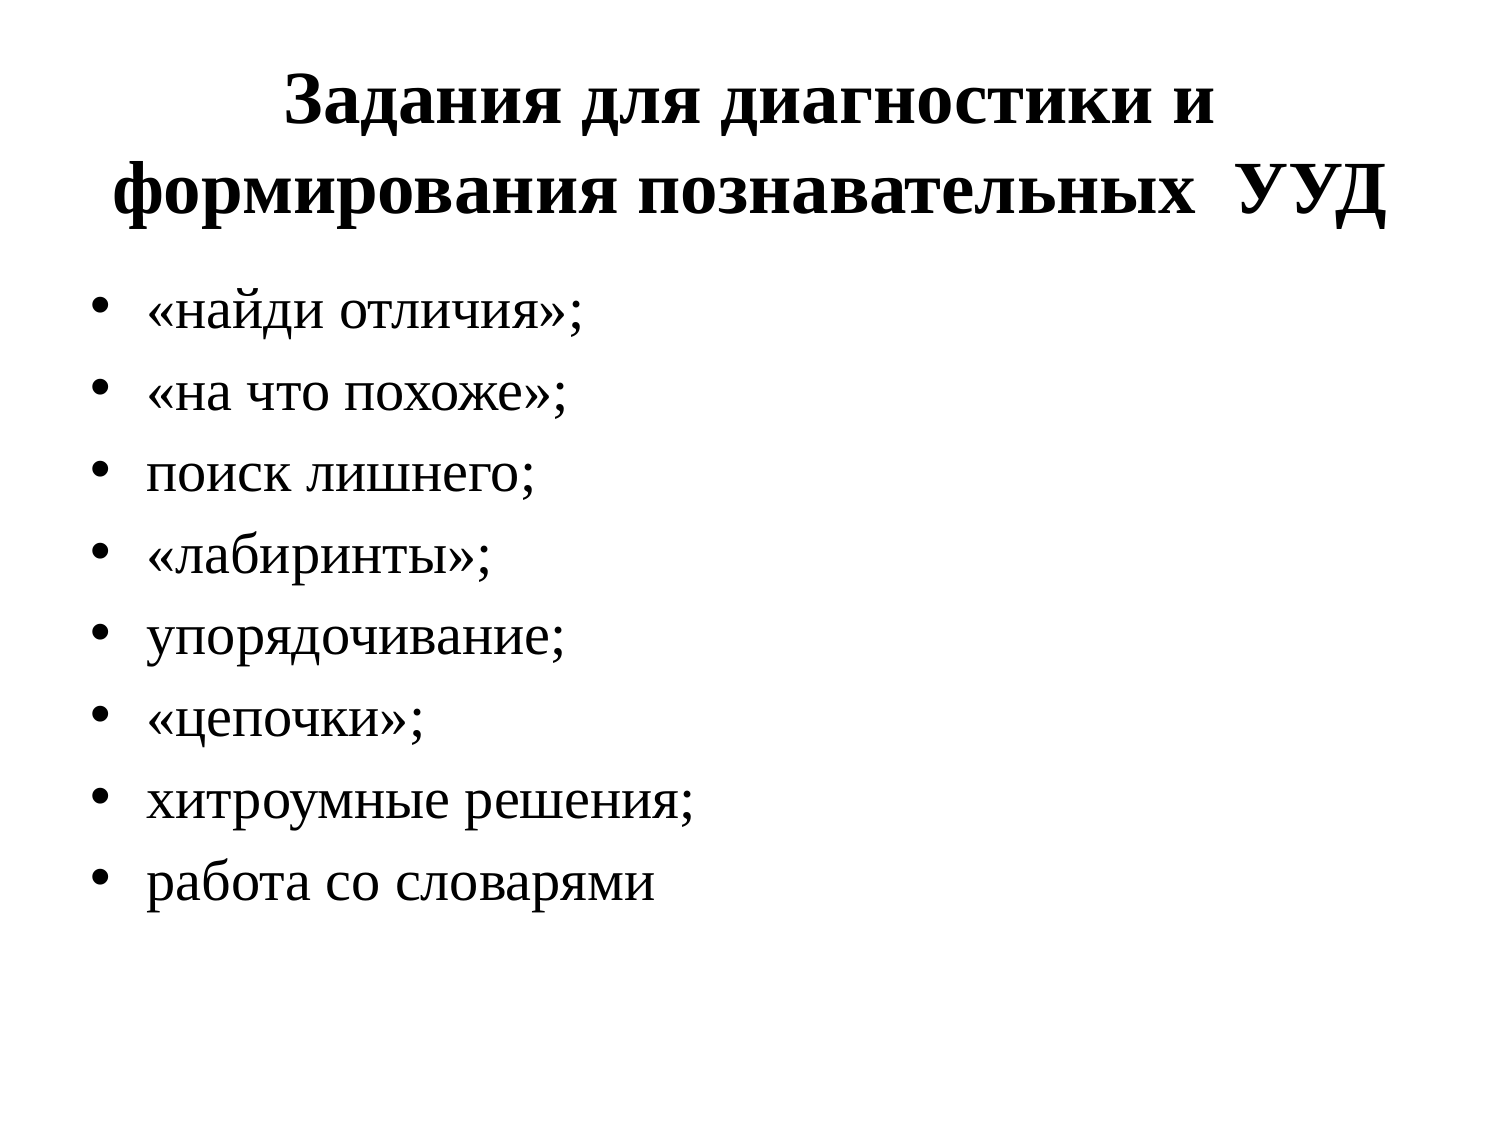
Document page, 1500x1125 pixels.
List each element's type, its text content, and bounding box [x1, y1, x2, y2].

title Задания для диагностики и формирования познавательных УУД [75, 45, 1425, 233]
list «найди отличия»; «на что похоже»; поиск лишнего; «лабиринты»; упорядочивание; «цепочки»; хитроумные решения; работа со словарями [75, 262, 1442, 1005]
